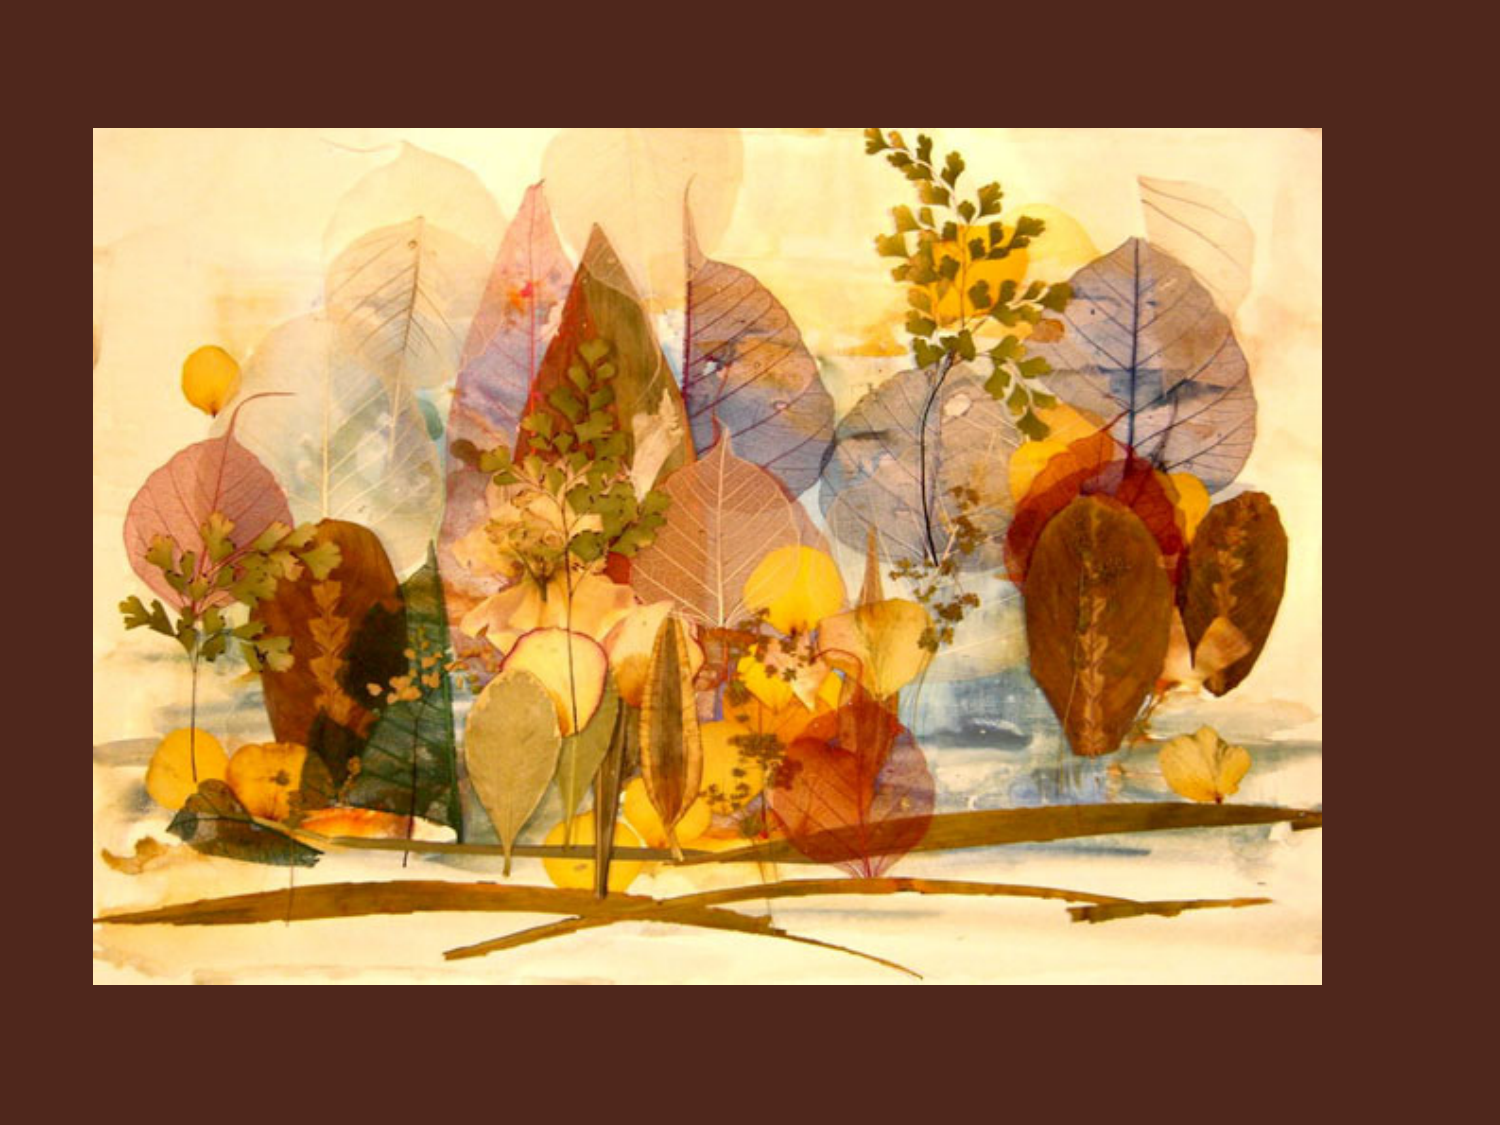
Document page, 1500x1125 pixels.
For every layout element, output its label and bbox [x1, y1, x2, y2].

picture [93, 128, 1322, 985]
